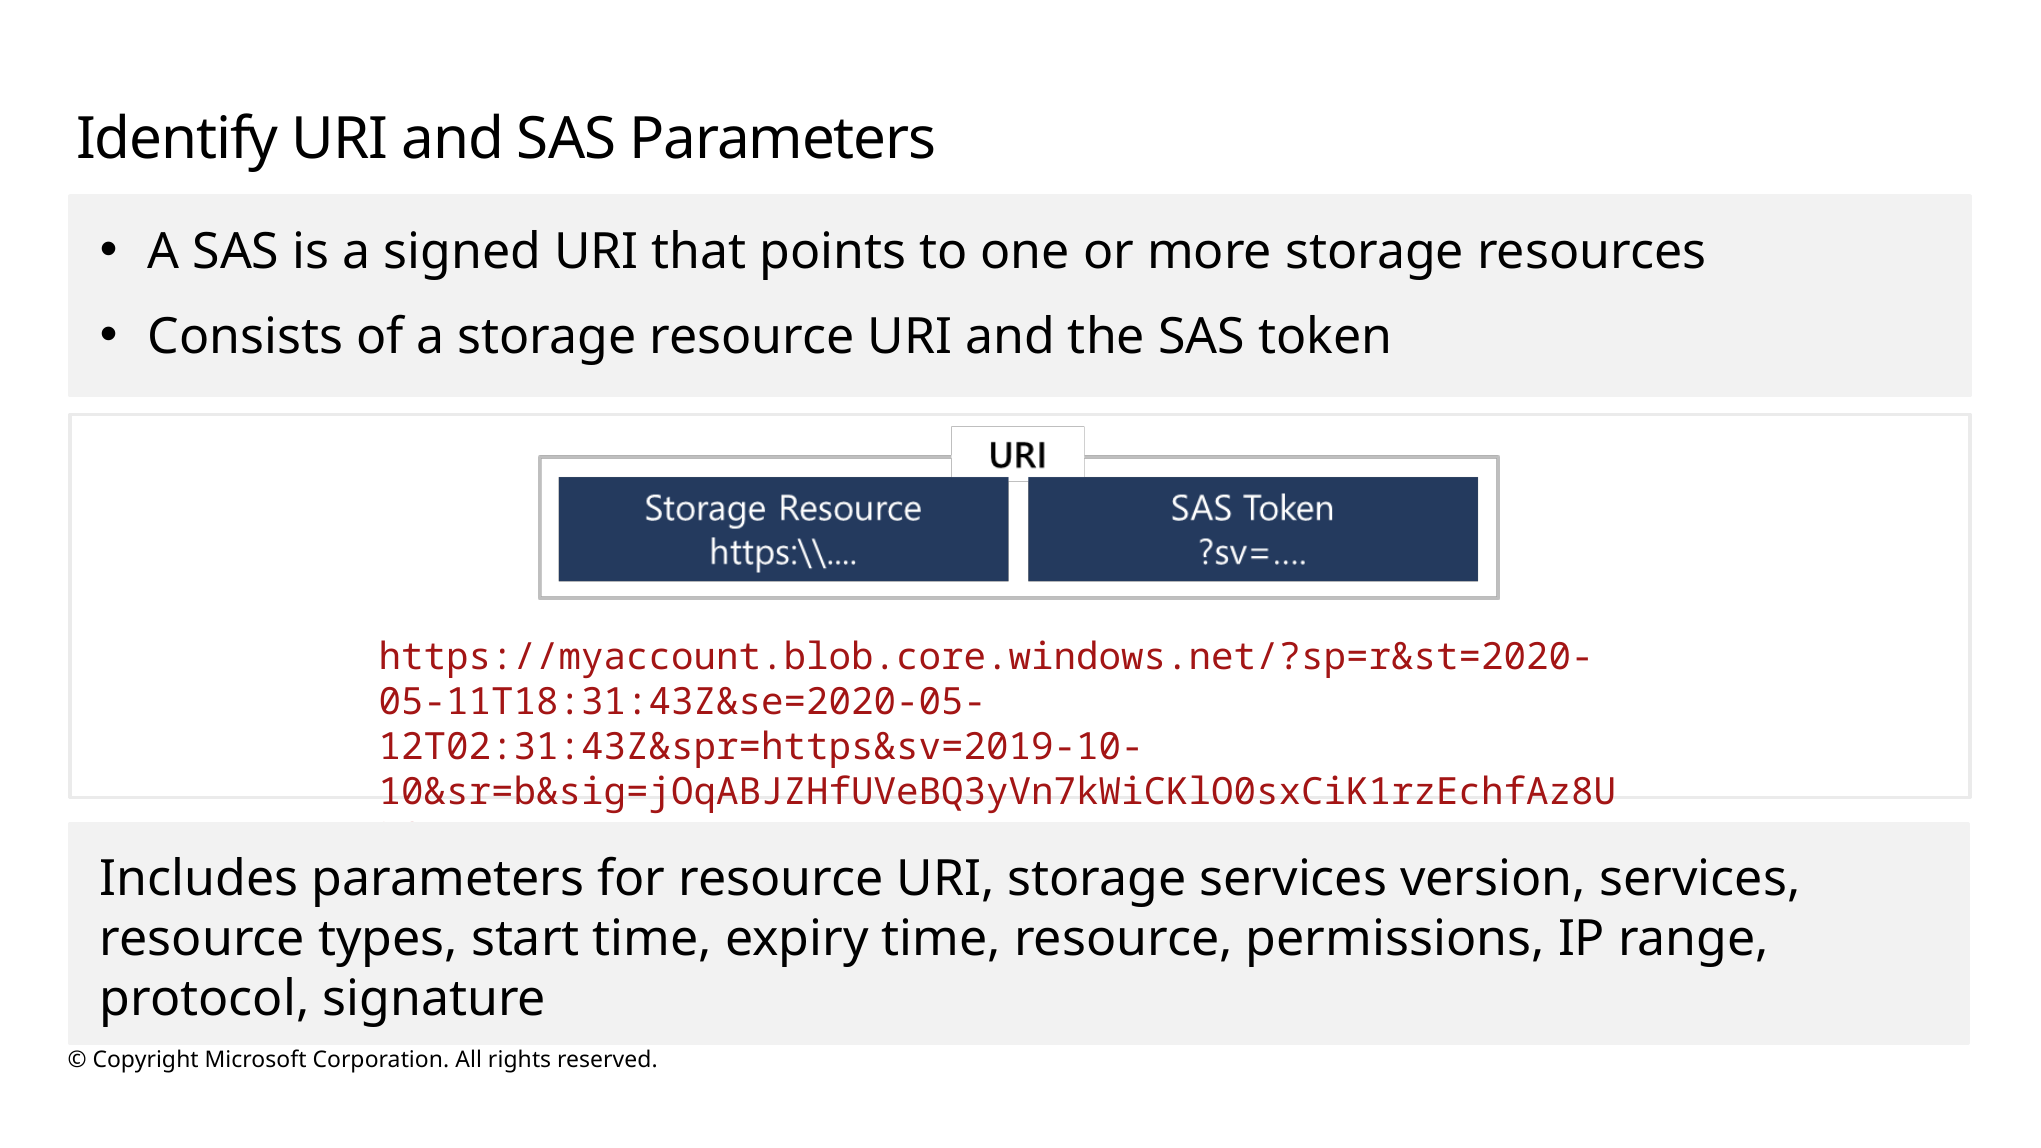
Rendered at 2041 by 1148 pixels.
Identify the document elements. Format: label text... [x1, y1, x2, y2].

text_box A SAS is a signed URI that points to one or more storage resources Consists of a storage resource URI and the SAS token [70, 195, 1970, 396]
text_box Includes parameters for resource URI, storage services version, services, resource types, start time, expiry time, resource, permissions, IP range, protocol, signature [69, 823, 1969, 1044]
text_box [69, 414, 1971, 798]
text_box https://myaccount.blob.core.windows.net/?sp=r&st=2020-05-11T18:31:43Z&se=2020-05-12T02:31:43Z&spr=https&sv=2019-10-10&sr=b&sig=jOqABJZHfUVeBQ3yVn7kWiCKlO0sxCiK1rzEchfAz8U%3D [363, 625, 1642, 823]
title Identify URI and SAS Parameters [76, 93, 1968, 195]
picture [538, 419, 1500, 600]
